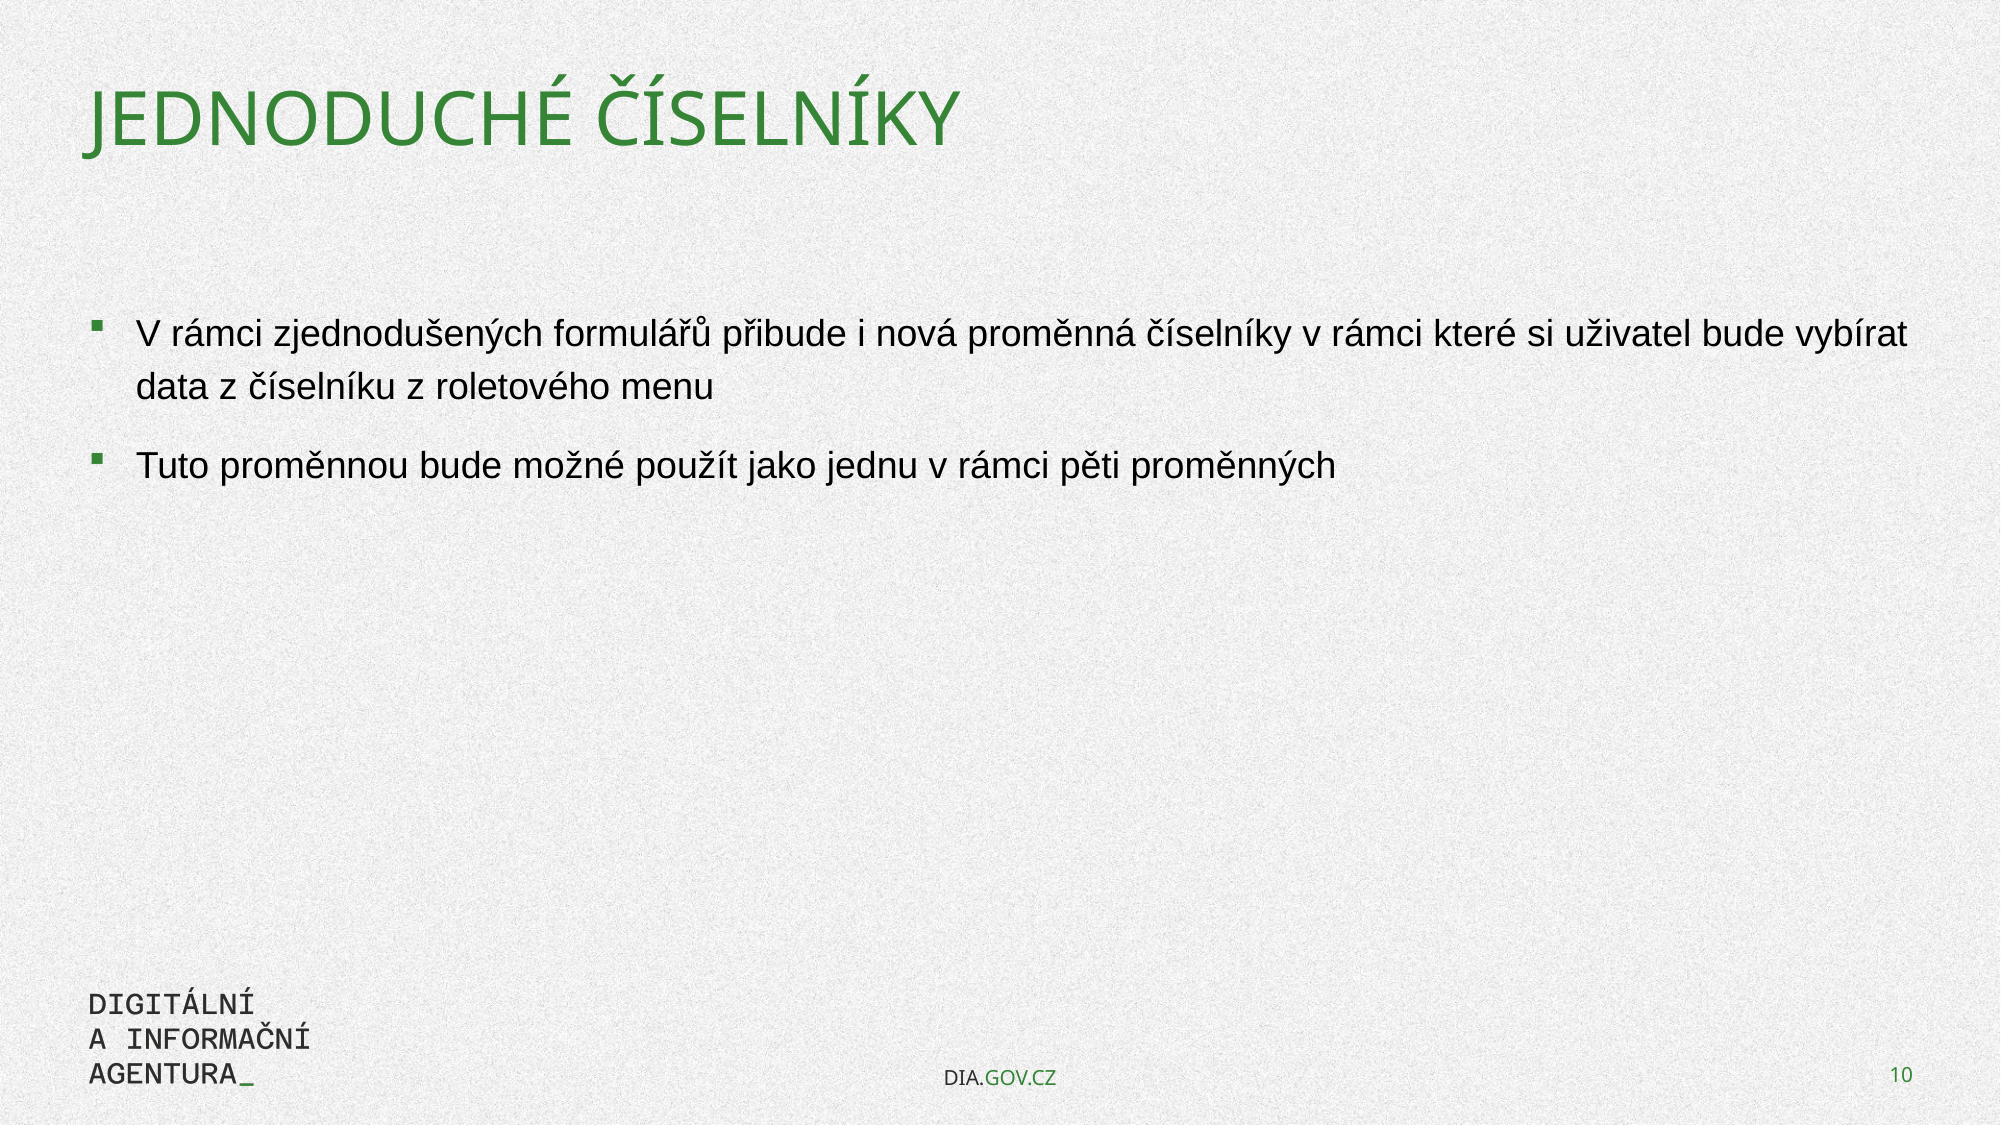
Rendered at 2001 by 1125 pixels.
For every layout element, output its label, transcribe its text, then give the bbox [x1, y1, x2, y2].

footer DIA.GOV.CZ [558, 1037, 1442, 1098]
list V rámci zjednodušených formulářů přibude i nová proměnná číselníky v rámci které si uživatel bude vybírat data z číselníku z roletového menu Tuto proměnnou bude možné použít jako jednu v rámci pěti proměnných [88, 299, 1912, 980]
title Jednoduché Číselníky [88, 70, 1912, 284]
slide_number 10 [1612, 1037, 1928, 1098]
picture [0, 0, 2001, 1125]
